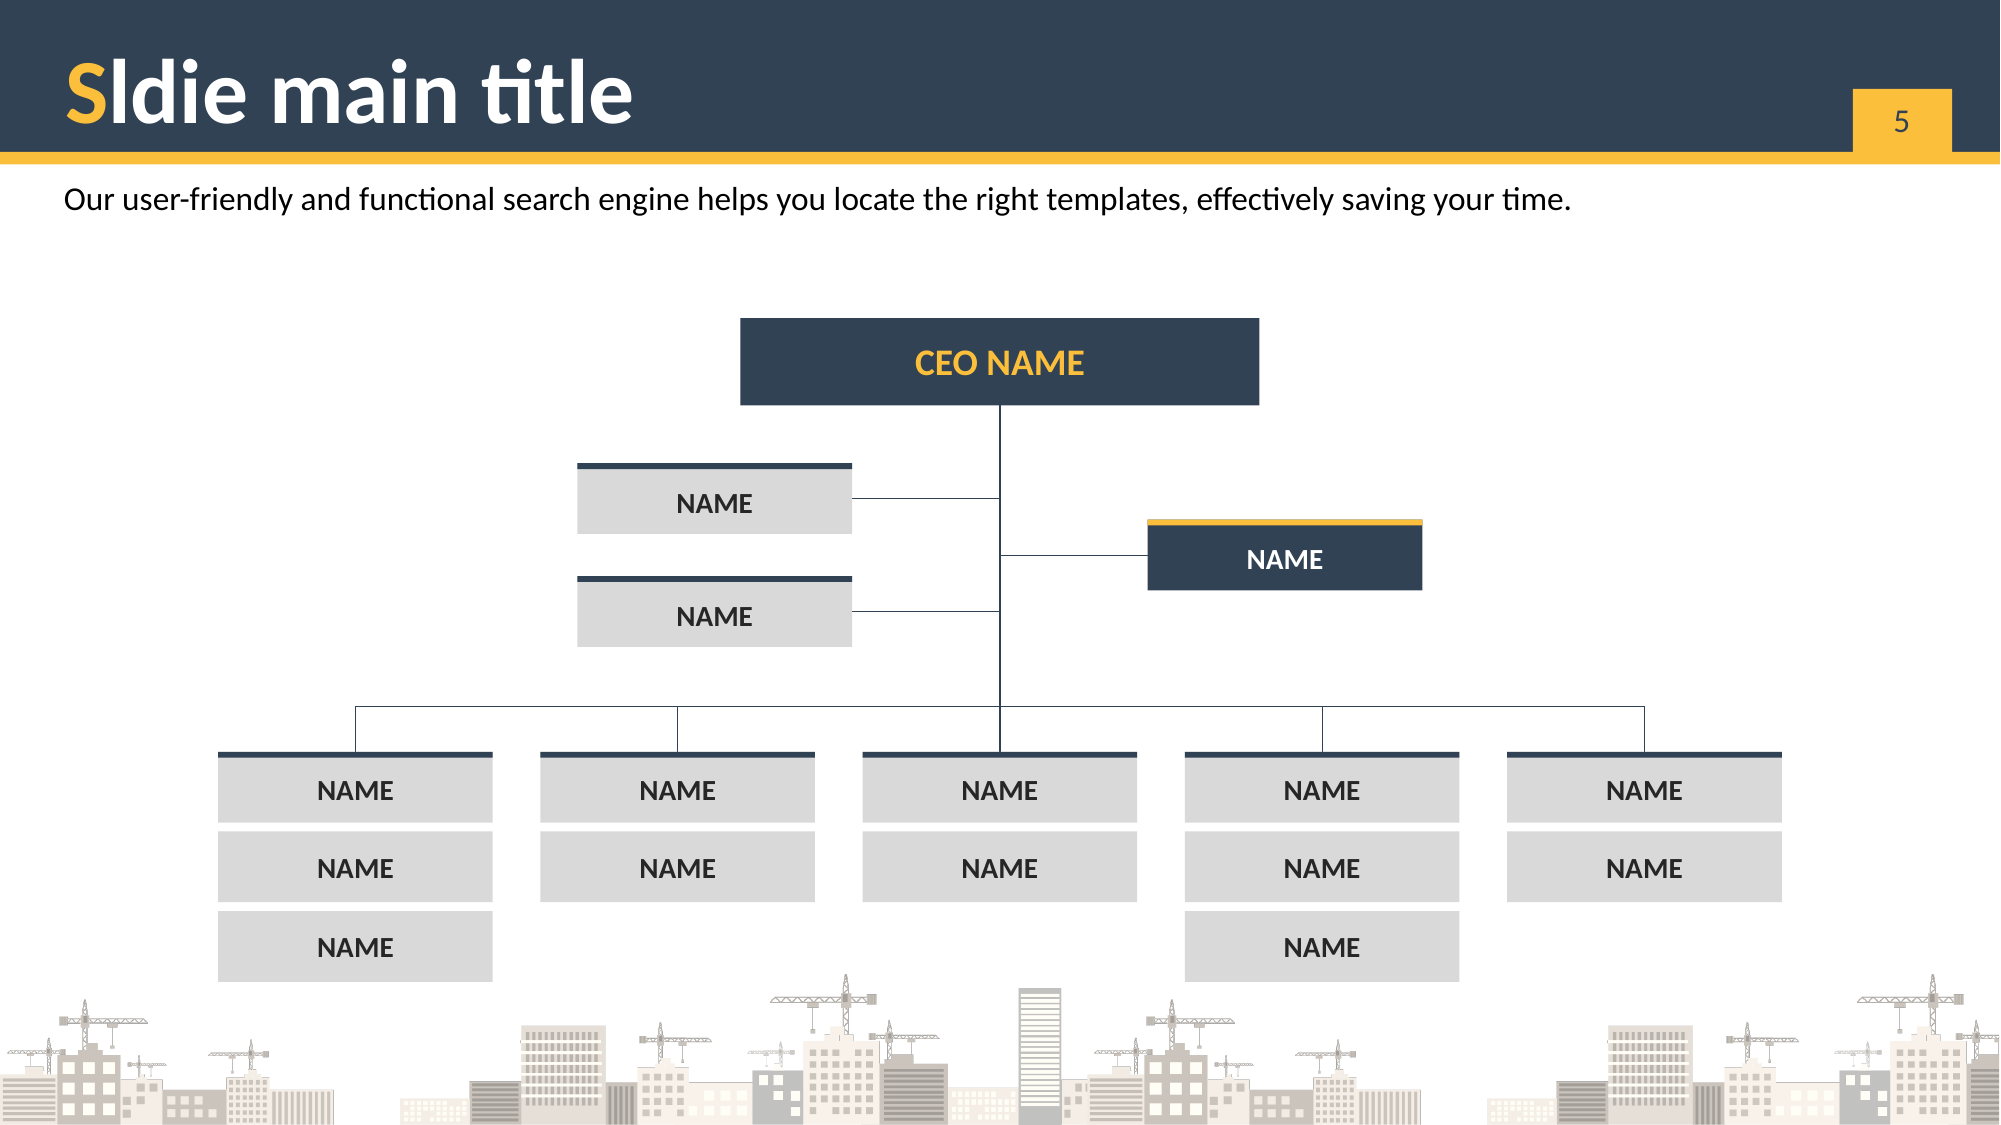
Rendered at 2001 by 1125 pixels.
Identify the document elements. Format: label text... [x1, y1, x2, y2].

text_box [577, 575, 853, 647]
text_box Our user-friendly and functional search engine helps you locate the right templates, effectively saving your time. [49, 168, 1933, 225]
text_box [0, 969, 2000, 1125]
slide_number 5 [1843, 88, 1961, 149]
list Sldie main title [50, 37, 1878, 134]
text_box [217, 706, 1782, 983]
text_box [819, 406, 1181, 706]
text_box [577, 463, 853, 535]
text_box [1147, 519, 1423, 591]
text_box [740, 317, 1260, 406]
